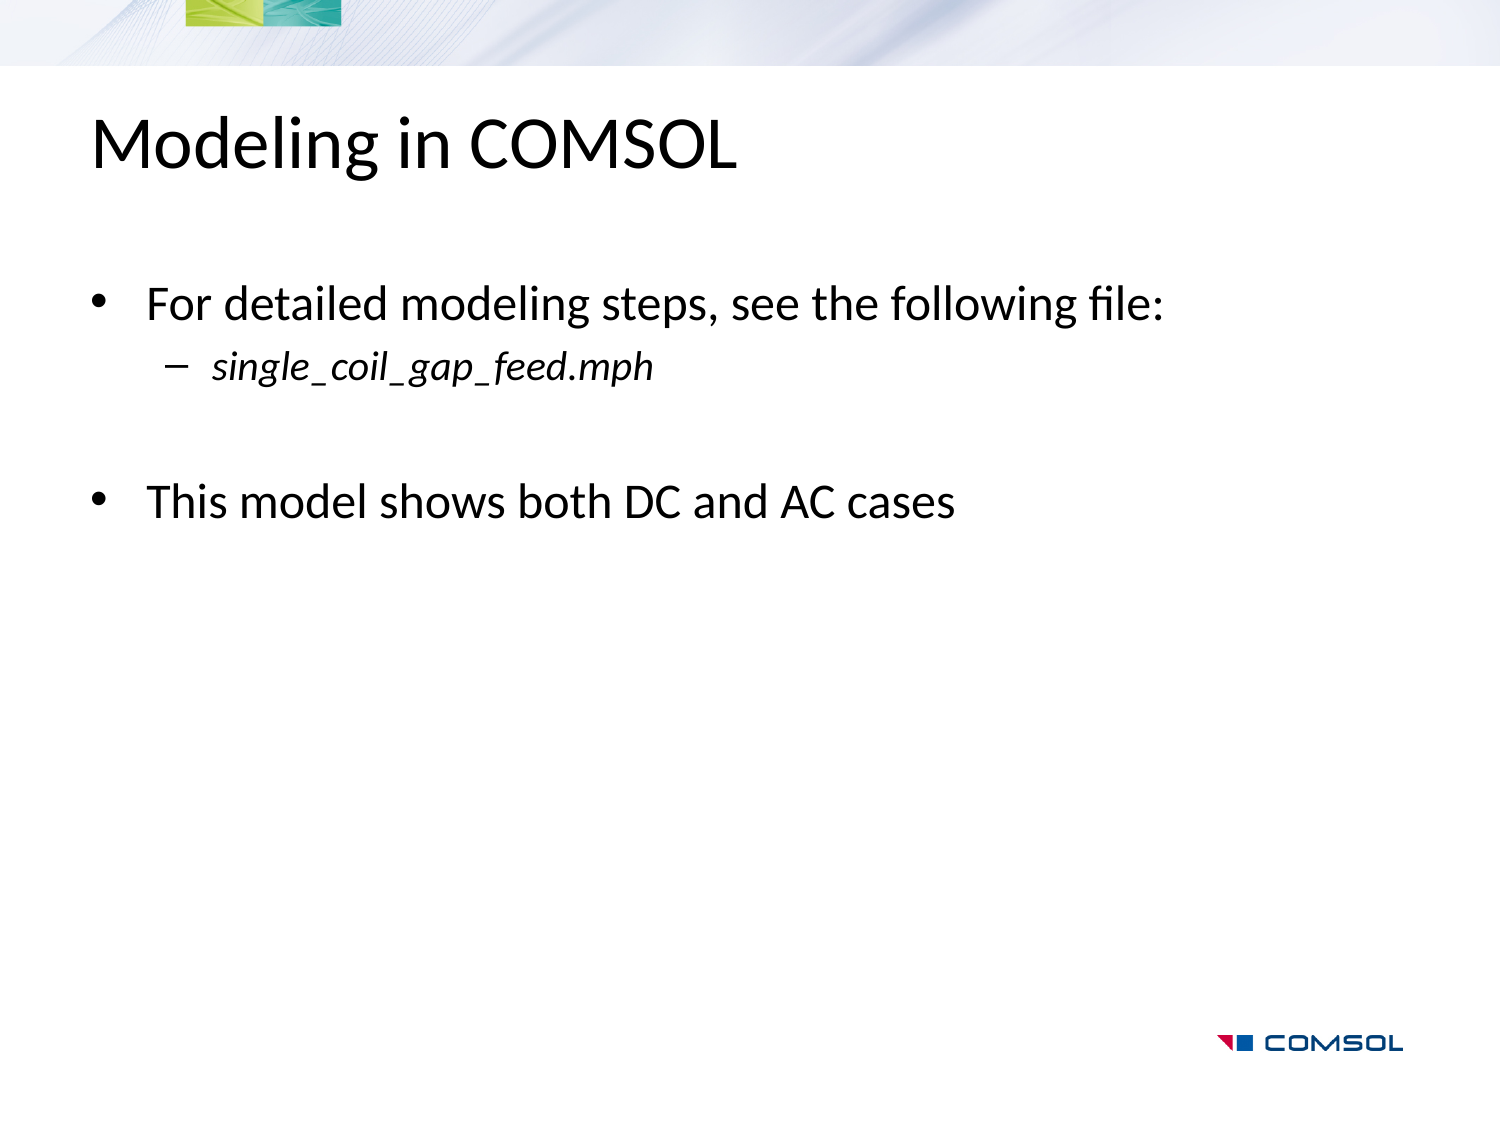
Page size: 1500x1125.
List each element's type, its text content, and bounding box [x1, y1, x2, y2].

list For detailed modeling steps, see the following file: single_coil_gap_feed.mph This model shows both DC and AC cases [75, 262, 1425, 1005]
title Modeling in COMSOL [75, 45, 1425, 233]
picture [0, 0, 1500, 1125]
